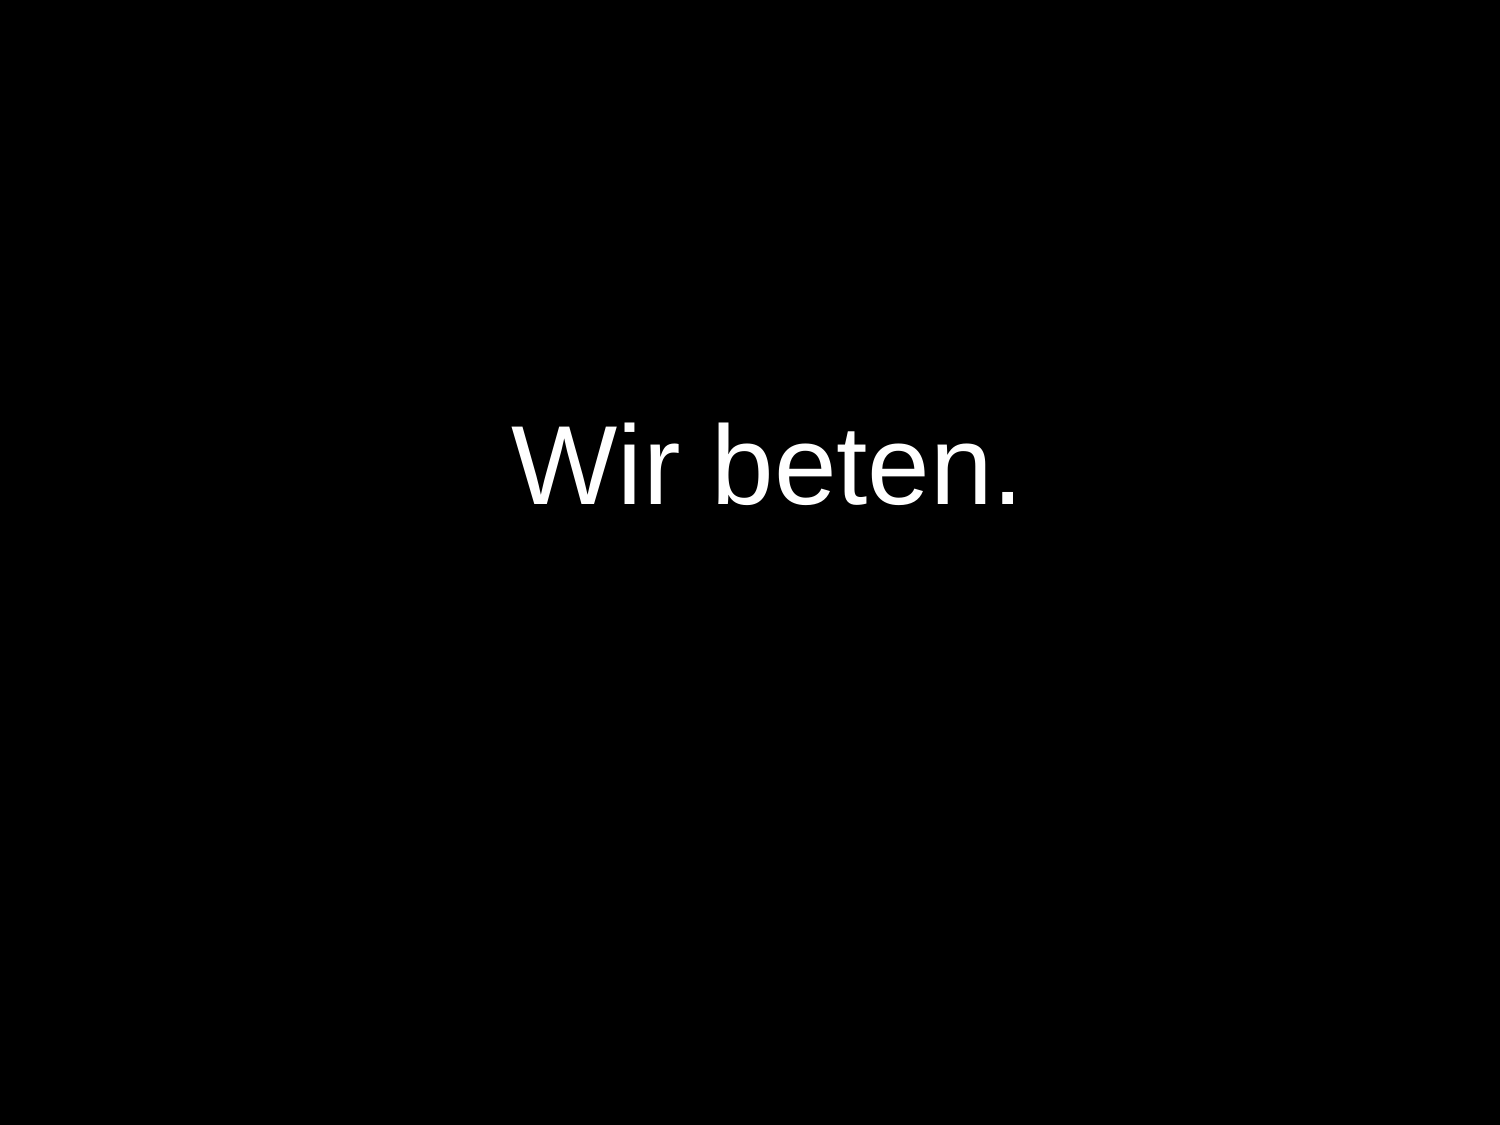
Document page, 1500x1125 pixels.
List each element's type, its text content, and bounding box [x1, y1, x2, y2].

text_box Wir beten. [76, 397, 1460, 538]
